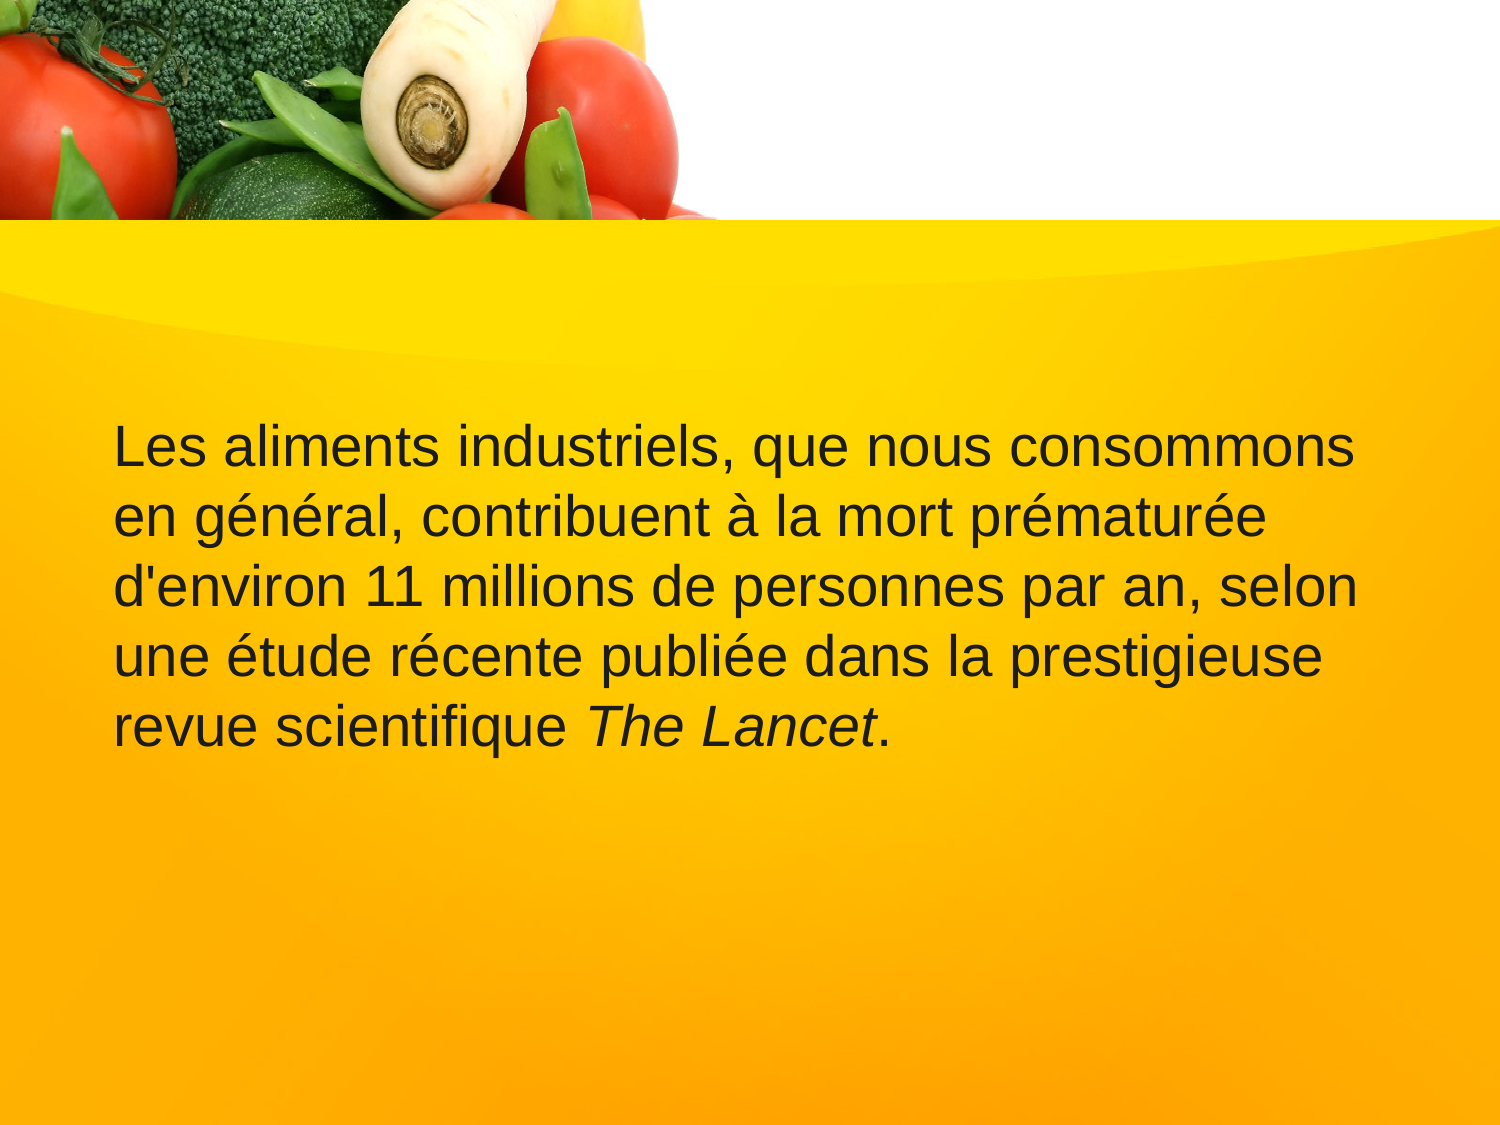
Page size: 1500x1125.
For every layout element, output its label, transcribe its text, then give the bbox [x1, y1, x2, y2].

text_box Les aliments industriels, que nous consommons en général, contribuent à la mort prématurée d'environ 11 millions de personnes par an, selon une étude récente publiée dans la prestigieuse revue scientifique The Lancet. [98, 400, 1452, 766]
picture [0, 0, 1500, 1125]
